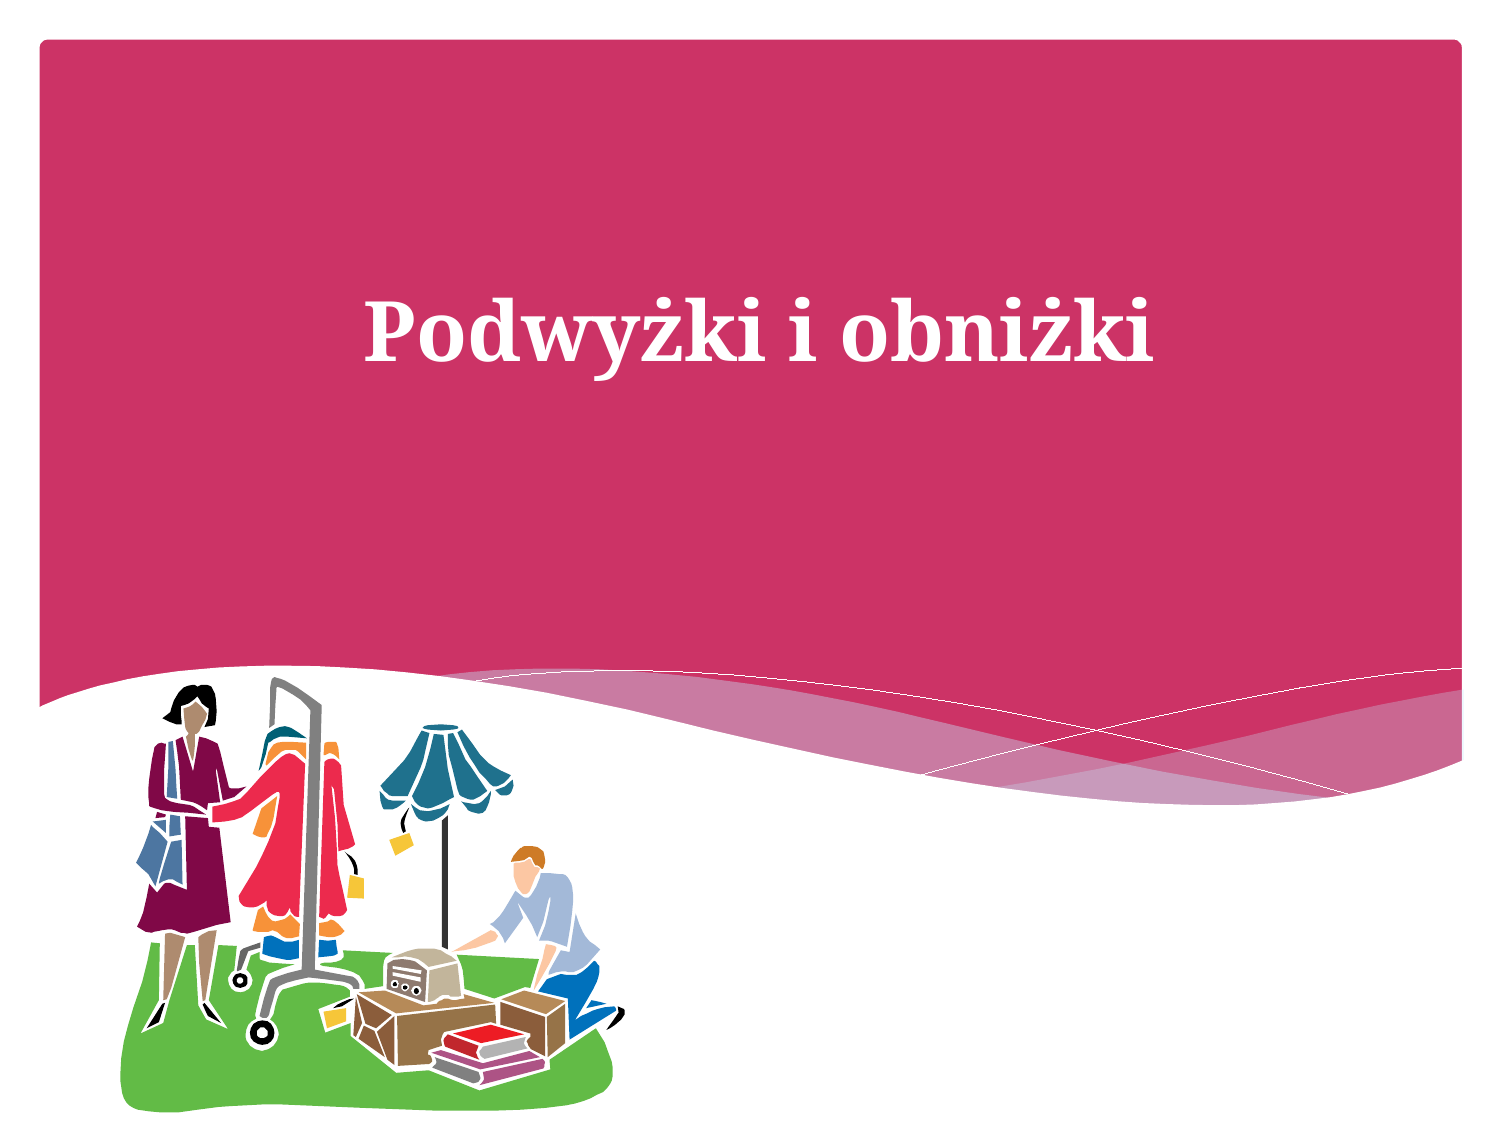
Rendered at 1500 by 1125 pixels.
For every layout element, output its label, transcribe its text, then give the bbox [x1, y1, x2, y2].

picture [120, 676, 625, 1114]
title Podwyżki i obniżki [102, 271, 1417, 440]
